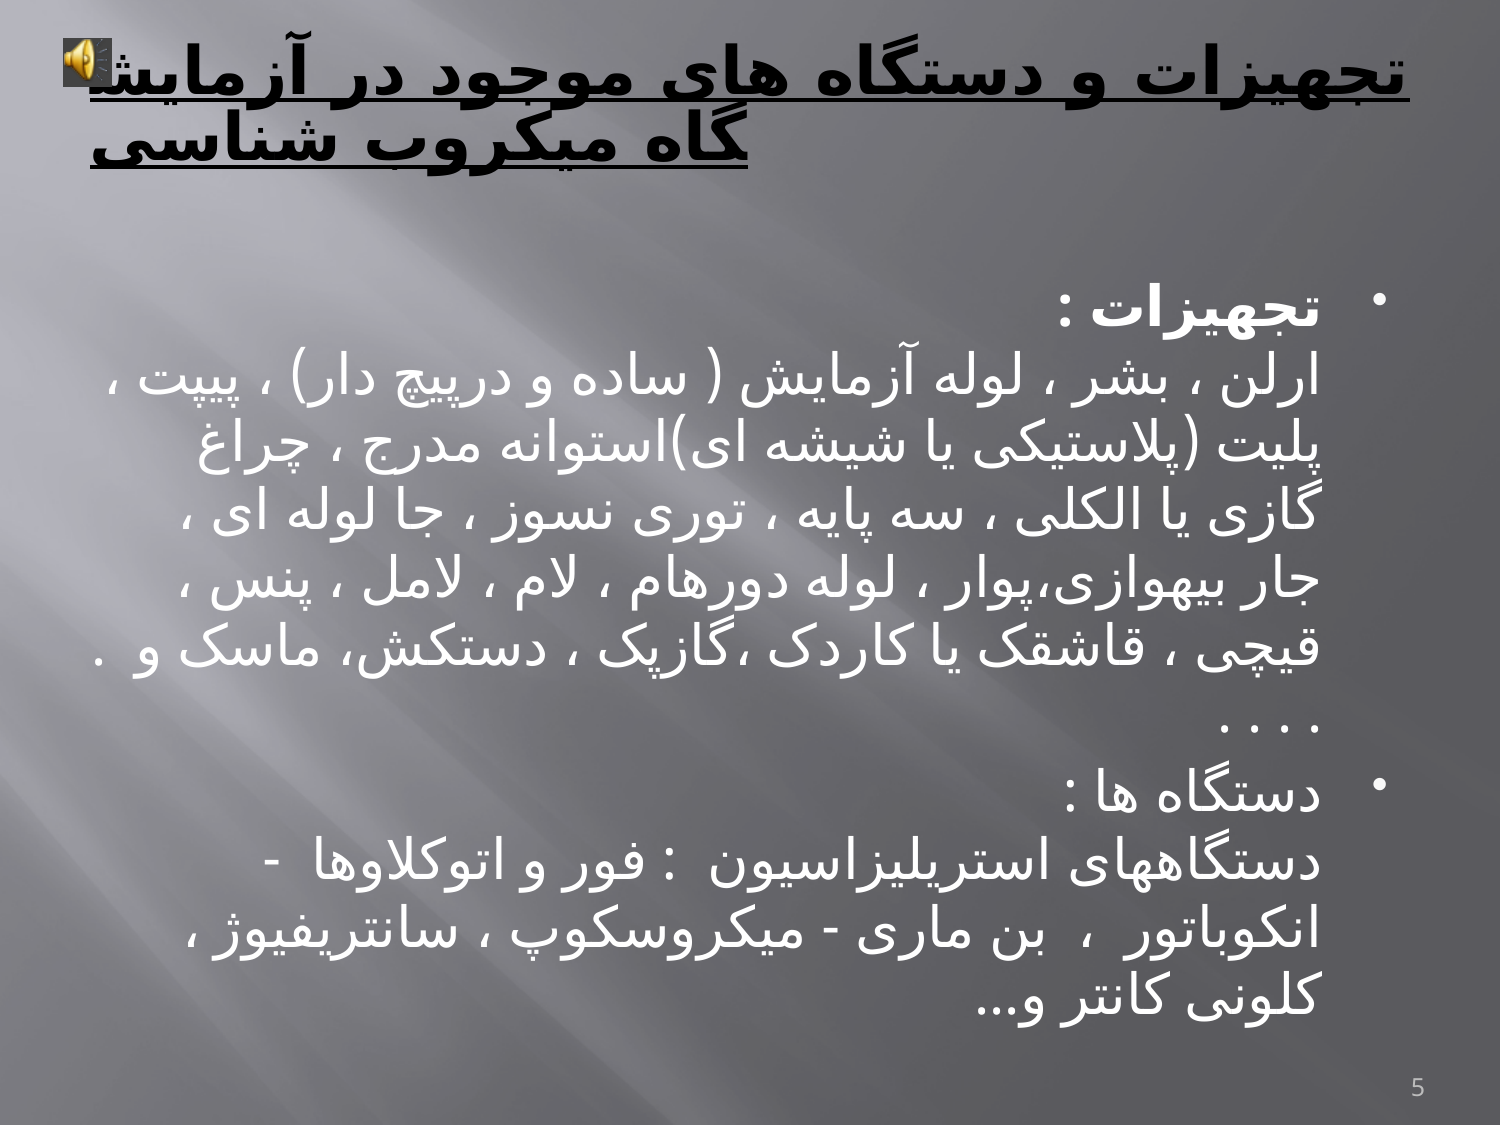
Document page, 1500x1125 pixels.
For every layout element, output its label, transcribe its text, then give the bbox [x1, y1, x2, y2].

picture [62, 37, 113, 88]
list تجهیزات : ارلن ، بشر ، لوله آزمایش ( ساده و درپیچ دار) ، پیپت ، پلیت (پلاستیکی یا شیشه ای)استوانه مدرج ، چراغ گازی یا الکلی ، سه پایه ، توری نسوز ، جا لوله ای ، جار بیهوازی،پوار ، لوله دورهام ، لام ، لامل ، پنس ، قیچی ، قاشقک یا کاردک ،گازپک ، دستکش، ماسک و . . . . . دستگاه ها : دستگاههای استریلیزاسیون : فور و اتوکلاوها -انکوباتور ، بن ماری - میکروسکوپ ، سانتریفیوژ ، کلونی کانتر و... [75, 262, 1425, 1035]
slide_number 5 [1299, 1052, 1425, 1113]
title تجهیزات و دستگاه های موجود در آزمایشگاه میکروب شناسی [75, 45, 1425, 250]
